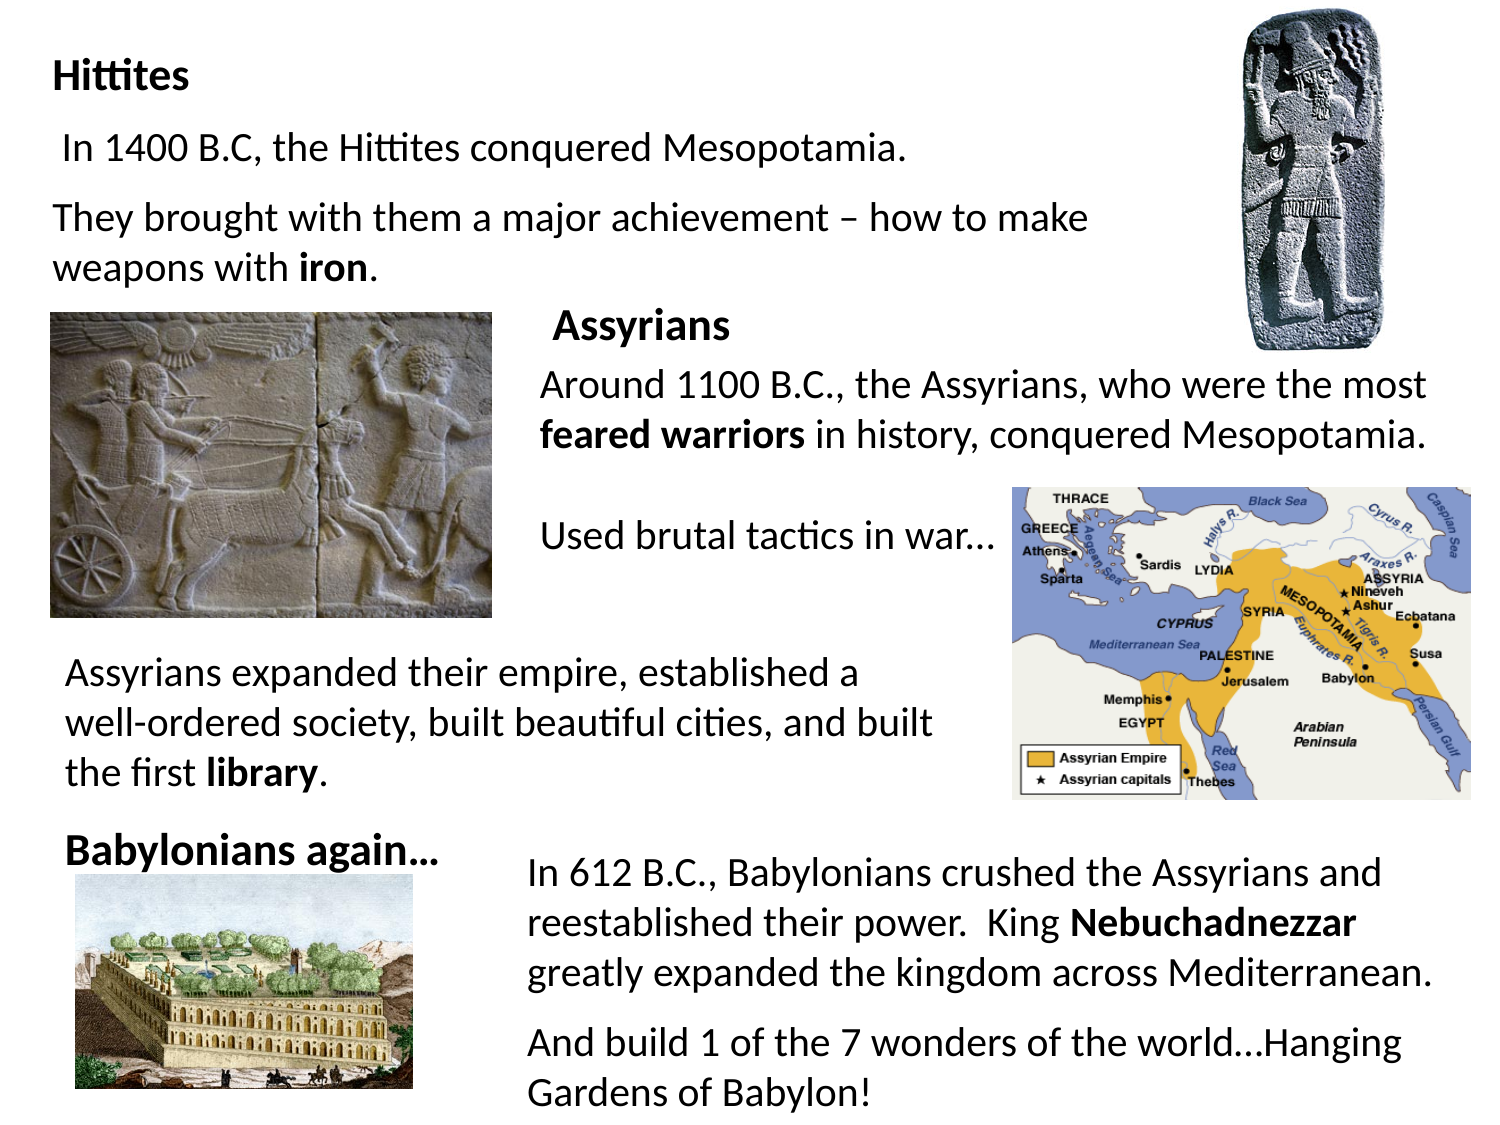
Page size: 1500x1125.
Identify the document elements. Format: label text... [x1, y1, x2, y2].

picture [49, 312, 492, 619]
text_box In 1400 B.C, the Hittites conquered Mesopotamia. They brought with them a major achievement – how to make weapons with iron. [37, 112, 1182, 298]
picture [74, 874, 413, 1089]
text_box Assyrians [537, 287, 750, 349]
text_box Hittites [37, 37, 463, 108]
text_box In 612 B.C., Babylonians crushed the Assyrians and reestablished their power. King Nebuchadnezzar greatly expanded the kingdom across Mediterranean. And build 1 of the 7 wonders of the world…Hanging Gardens of Babylon! [512, 837, 1475, 1123]
picture [1187, 0, 1438, 357]
text_box Babylonians again… [49, 812, 513, 883]
picture [1012, 487, 1471, 801]
text_box Around 1100 B.C., the Assyrians, who were the most feared warriors in history, conquered Mesopotamia. Used brutal tactics in war... [524, 349, 1500, 610]
text_box Assyrians expanded their empire, established a well-ordered society, built beautiful cities, and built the first library. [49, 637, 950, 803]
